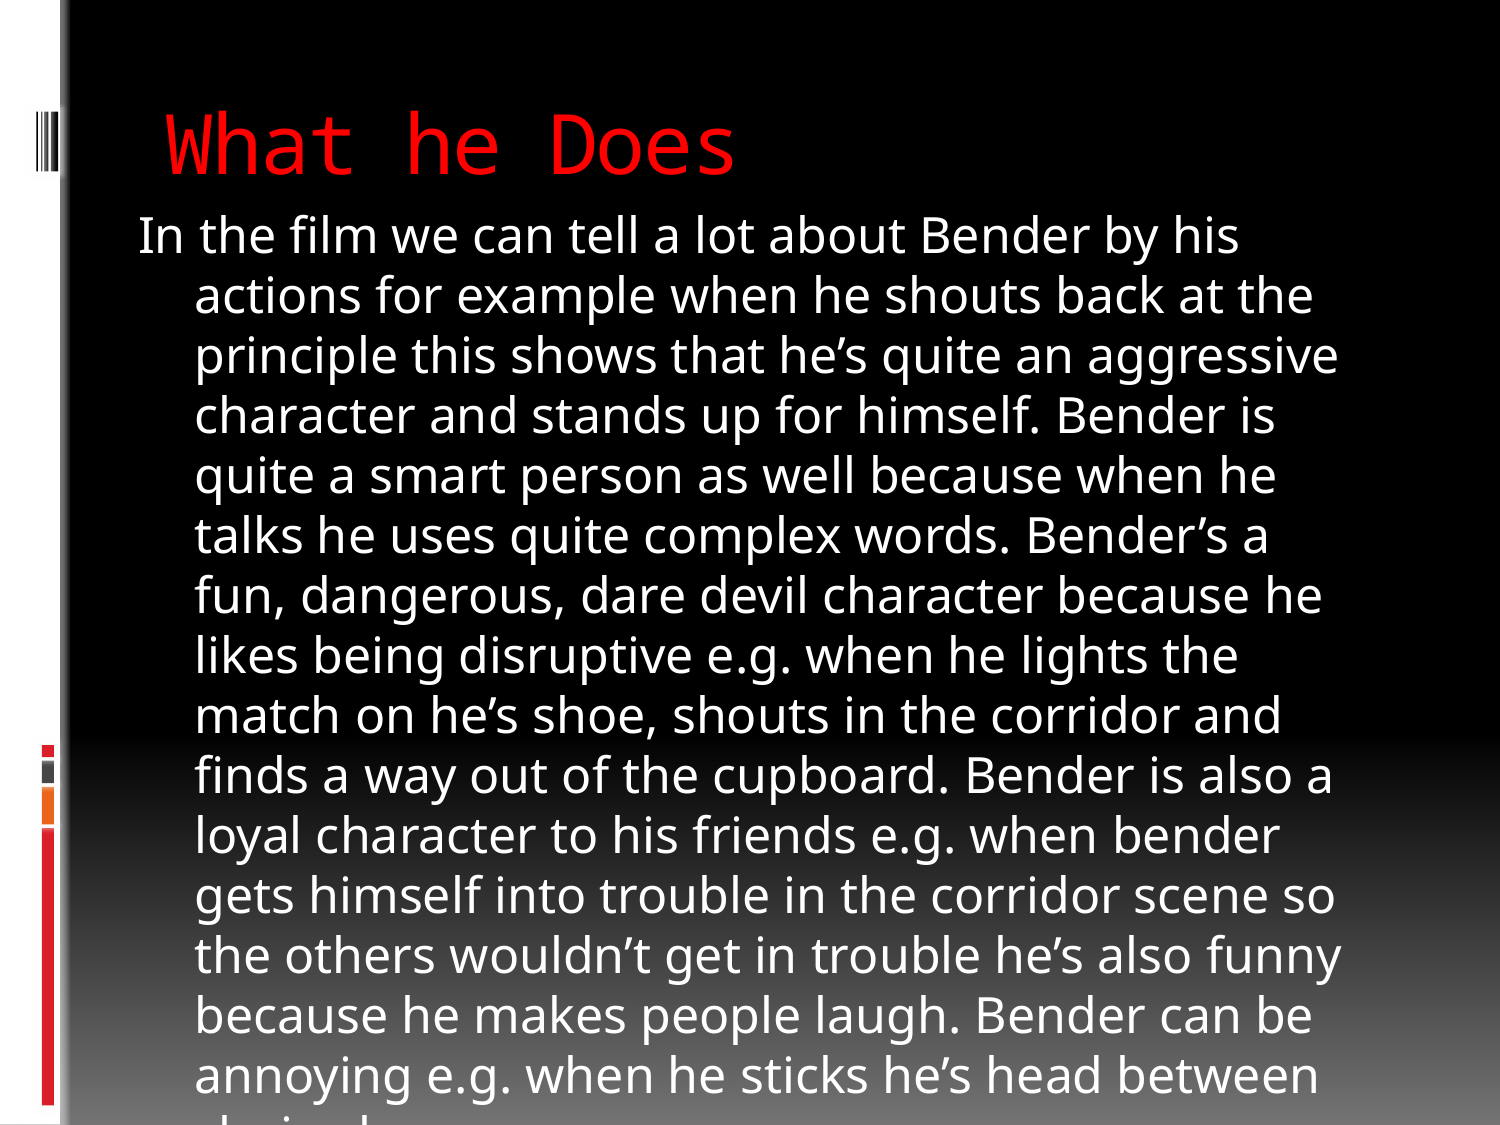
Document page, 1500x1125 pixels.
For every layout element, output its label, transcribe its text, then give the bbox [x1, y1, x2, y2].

title What he Does [150, 83, 1425, 234]
list In the film we can tell a lot about Bender by his actions for example when he shouts back at the principle this shows that he’s quite an aggressive character and stands up for himself. Bender is quite a smart person as well because when he talks he uses quite complex words. Bender’s a fun, dangerous, dare devil character because he likes being disruptive e.g. when he lights the match on he’s shoe, shouts in the corridor and finds a way out of the cupboard. Bender is also a loyal character to his friends e.g. when bender gets himself into trouble in the corridor scene so the others wouldn’t get in trouble he’s also funny because he makes people laugh. Bender can be annoying e.g. when he sticks he’s head between claries legs. [112, 196, 1388, 947]
